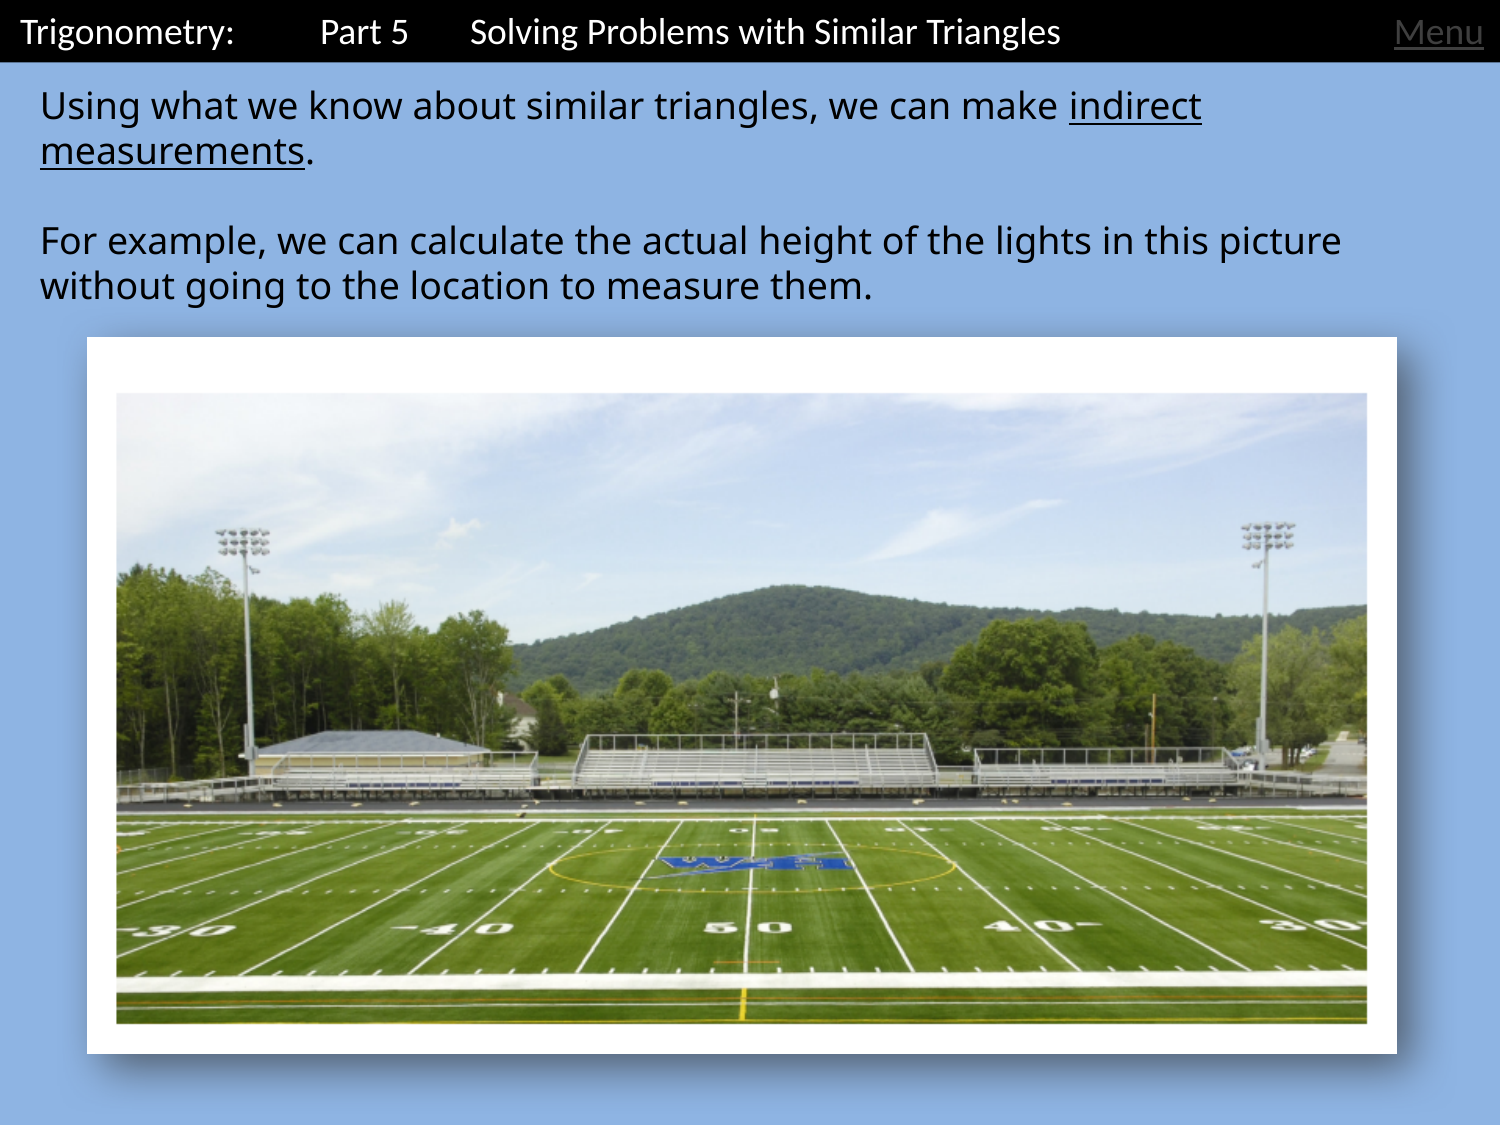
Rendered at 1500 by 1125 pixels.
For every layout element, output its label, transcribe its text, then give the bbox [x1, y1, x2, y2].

picture [87, 337, 1398, 1054]
text_box [1086, 0, 1500, 64]
text_box [0, 0, 5, 64]
text_box Using what we know about similar triangles, we can make indirect measurements. For example, we can calculate the actual height of the lights in this picture without going to the location to measure them. [24, 74, 1475, 315]
text_box Trigonometry: Part 5 Solving Problems with Similar Triangles [5, 0, 1086, 105]
text_box Menu [1379, 0, 1500, 60]
